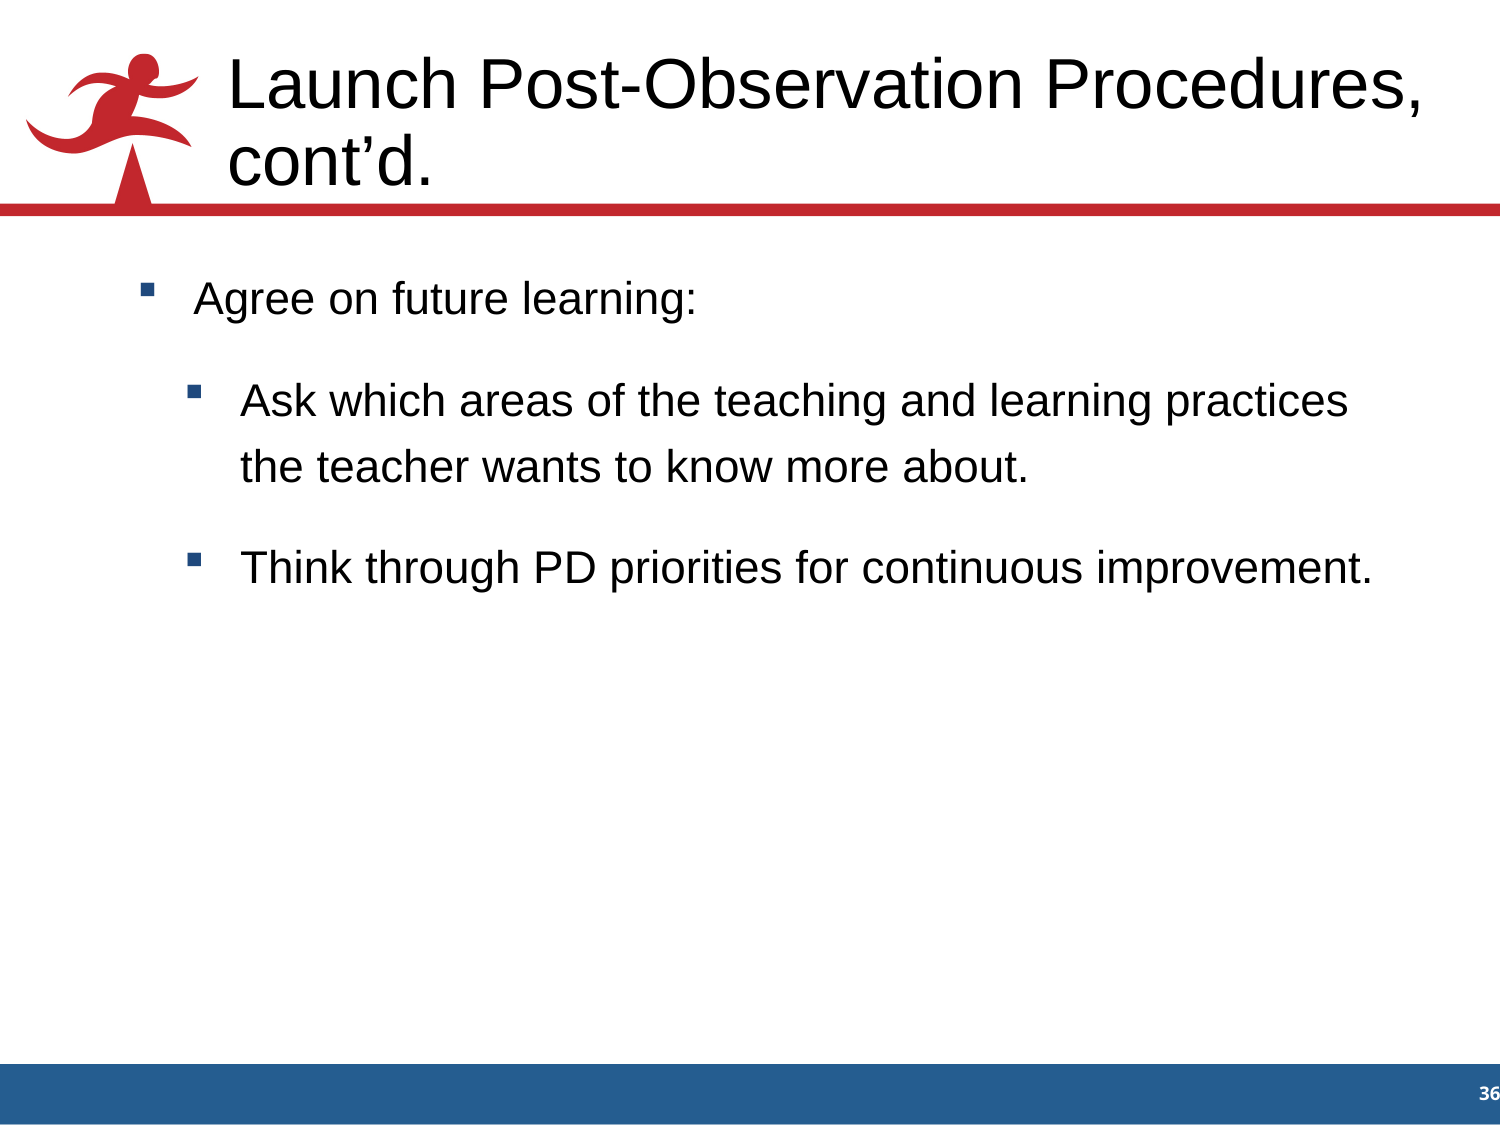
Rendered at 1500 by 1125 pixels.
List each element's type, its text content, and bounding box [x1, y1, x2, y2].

picture [0, 0, 1500, 1125]
list Agree on future learning: Ask which areas of the teaching and learning practices the teacher wants to know more about. Think through PD priorities for continuous improvement. [87, 249, 1400, 1050]
title Launch Post-Observation Procedures, cont’d. [212, 50, 1500, 288]
